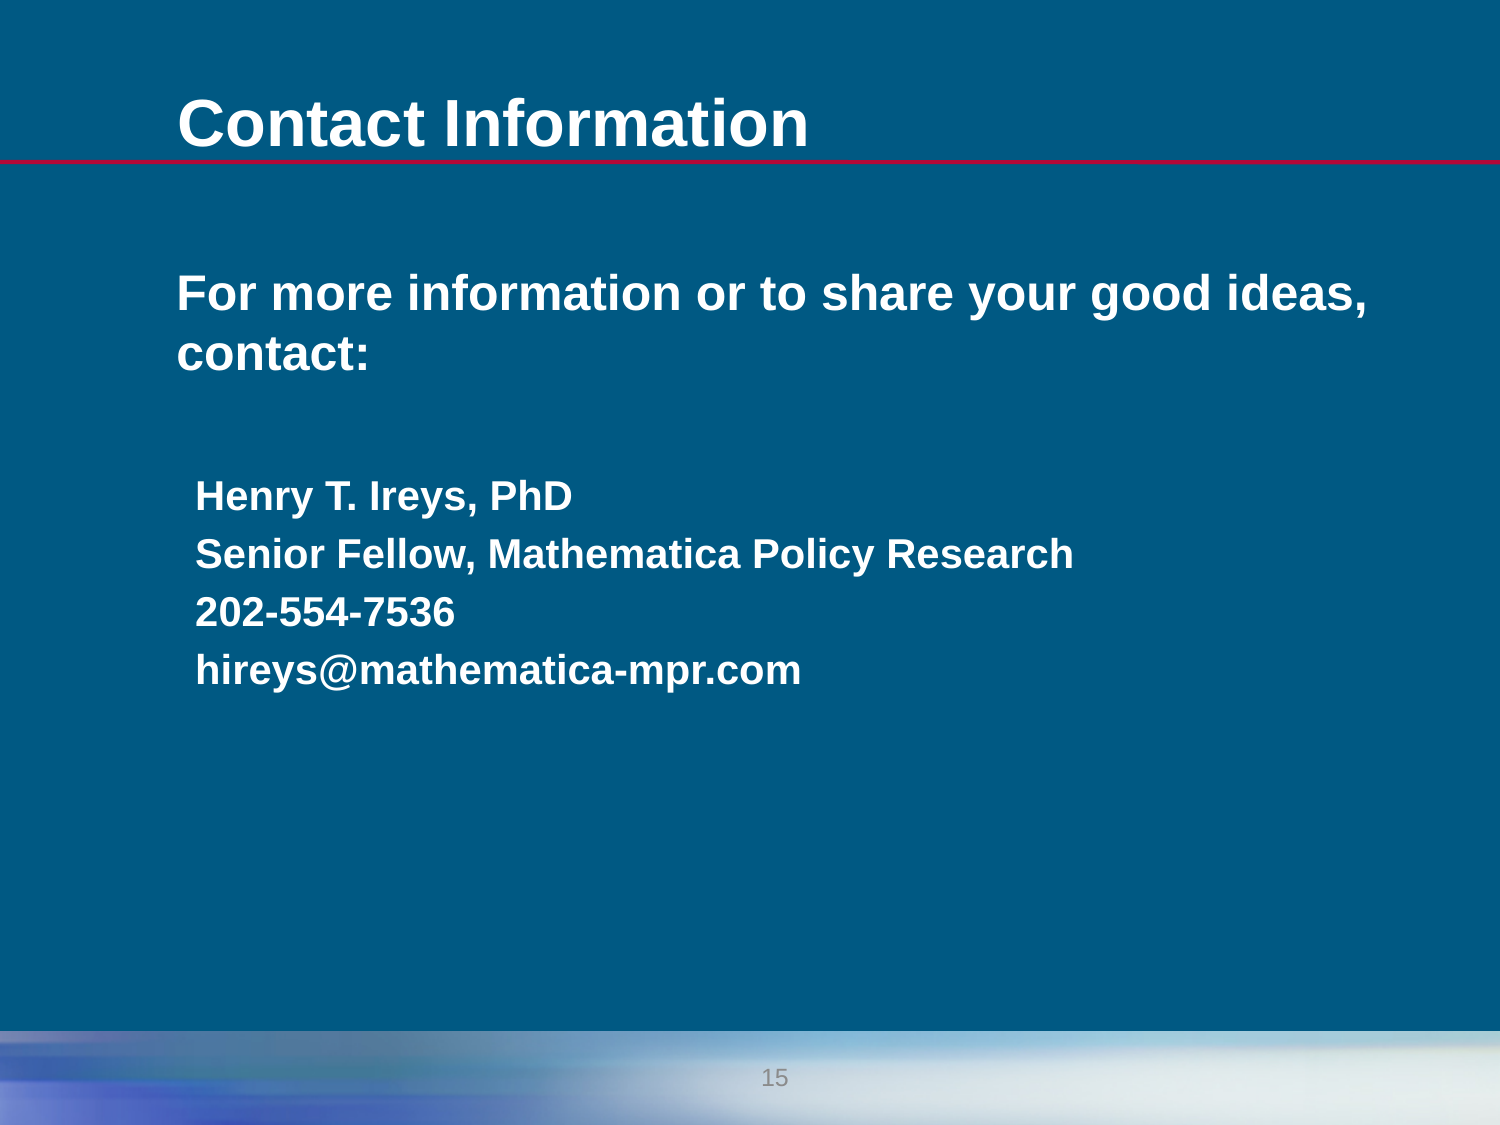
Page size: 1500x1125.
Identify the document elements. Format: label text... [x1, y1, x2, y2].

slide_number 15 [600, 1046, 950, 1107]
title Contact Information [62, 65, 926, 176]
picture [0, 1032, 1500, 1125]
list For more information or to share your good ideas, contact: Henry T. Ireys, PhD Senior Fellow, Mathematica Policy Research 202-554-7536 hireys@mathematica-mpr.com [104, 252, 1396, 916]
